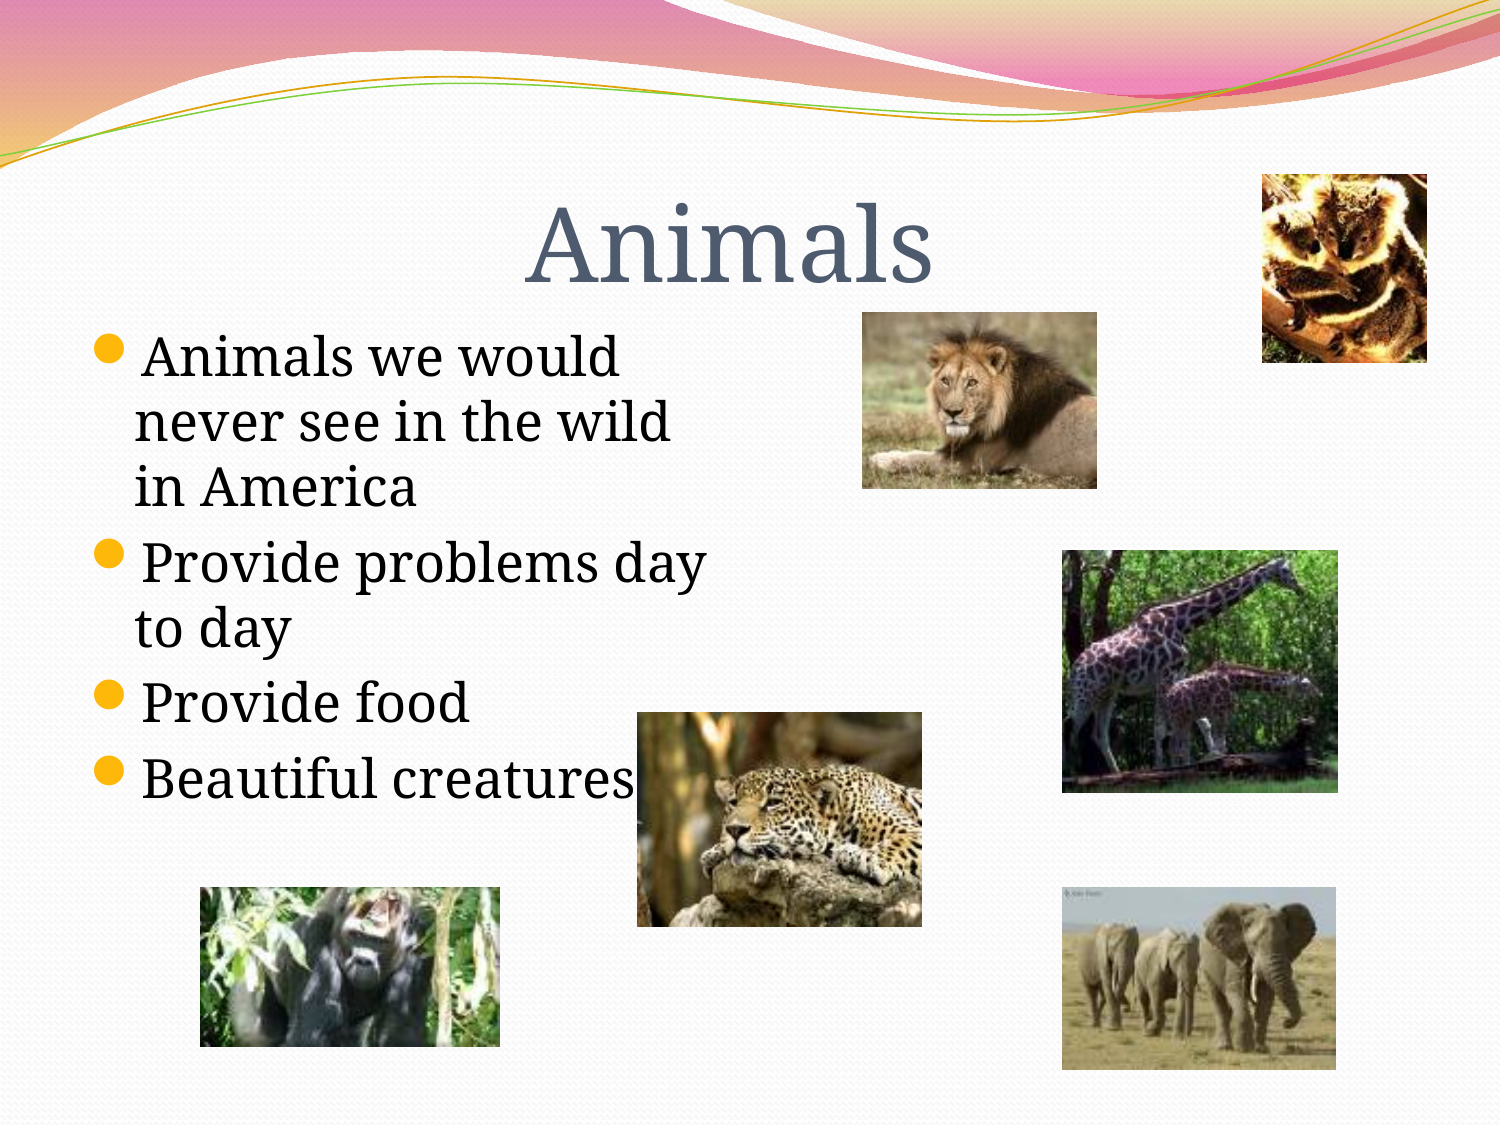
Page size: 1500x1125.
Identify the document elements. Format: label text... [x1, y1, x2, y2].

picture [1062, 550, 1338, 793]
picture [1062, 887, 1337, 1070]
list Animals we would never see in the wild in America Provide problems day to day Provide food Beautiful creatures [75, 314, 738, 1043]
picture [637, 712, 922, 927]
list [1262, 174, 1427, 363]
picture [862, 312, 1098, 490]
picture [199, 887, 501, 1047]
title Animals [75, 115, 1425, 303]
